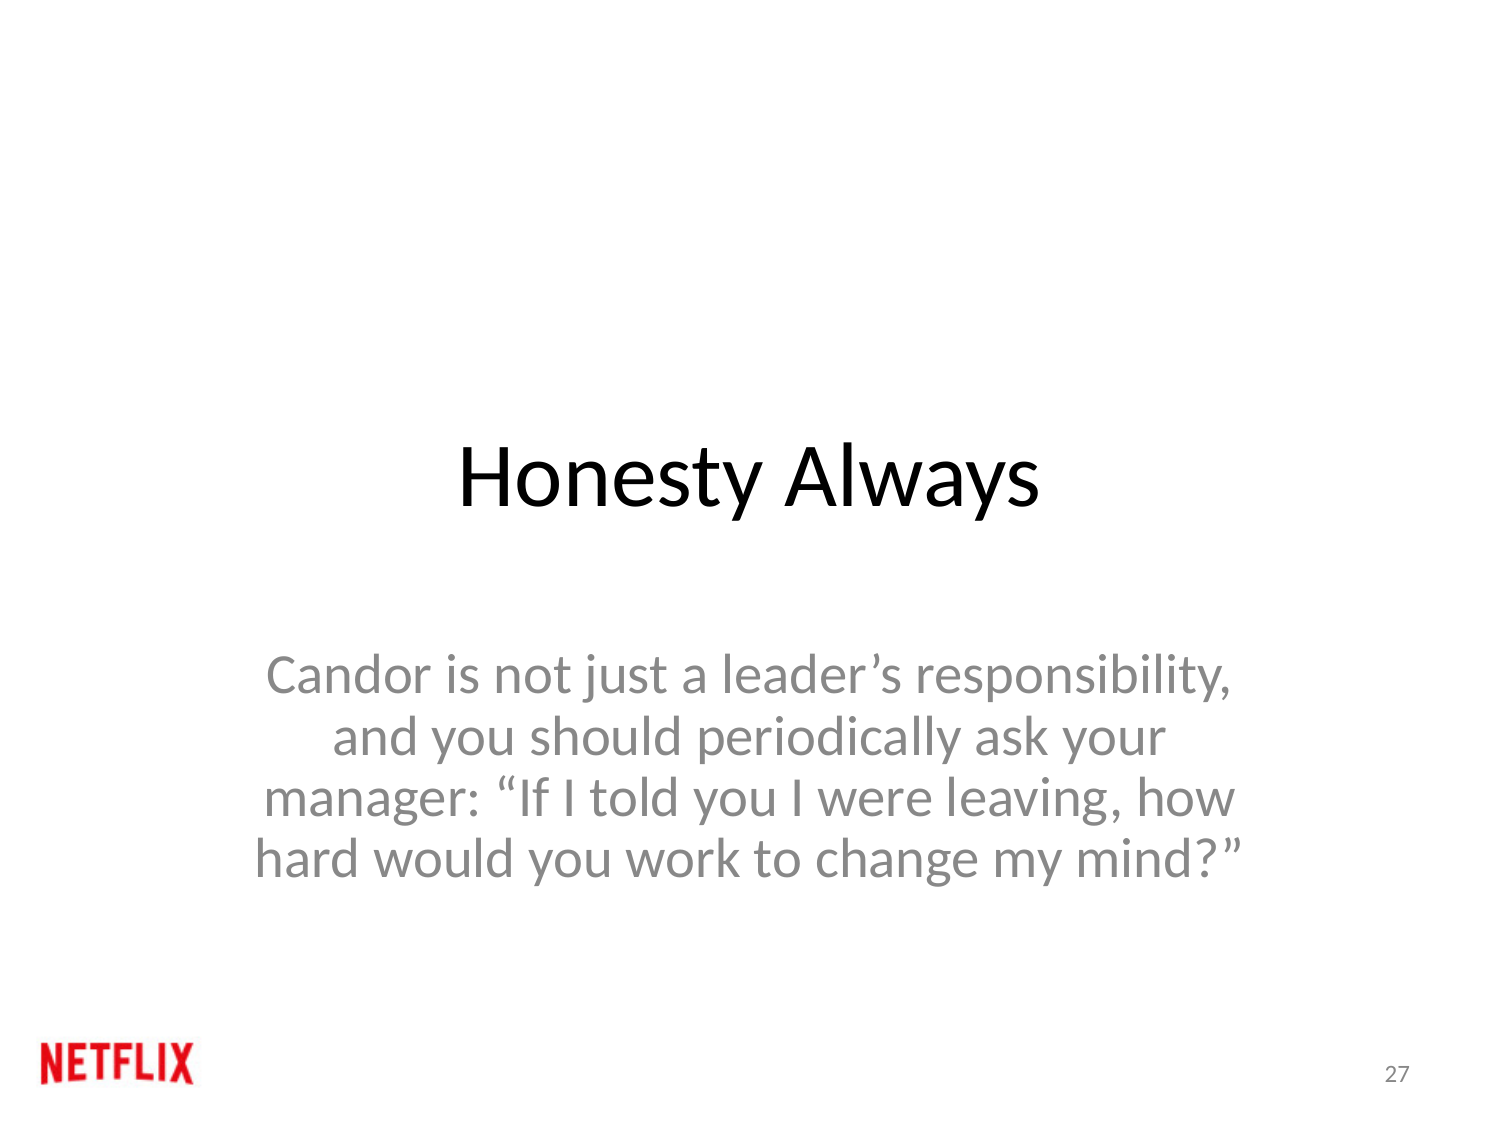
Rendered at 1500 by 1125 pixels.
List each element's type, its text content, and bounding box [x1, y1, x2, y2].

title Honesty Always [112, 349, 1388, 591]
slide_number ‹#› [1074, 1042, 1425, 1103]
subtitle Candor is not just a leader’s responsibility, and you should periodically ask your manager: “If I told you I were leaving, how hard would you work to change my mind?” [225, 637, 1275, 925]
picture [24, 1024, 211, 1104]
